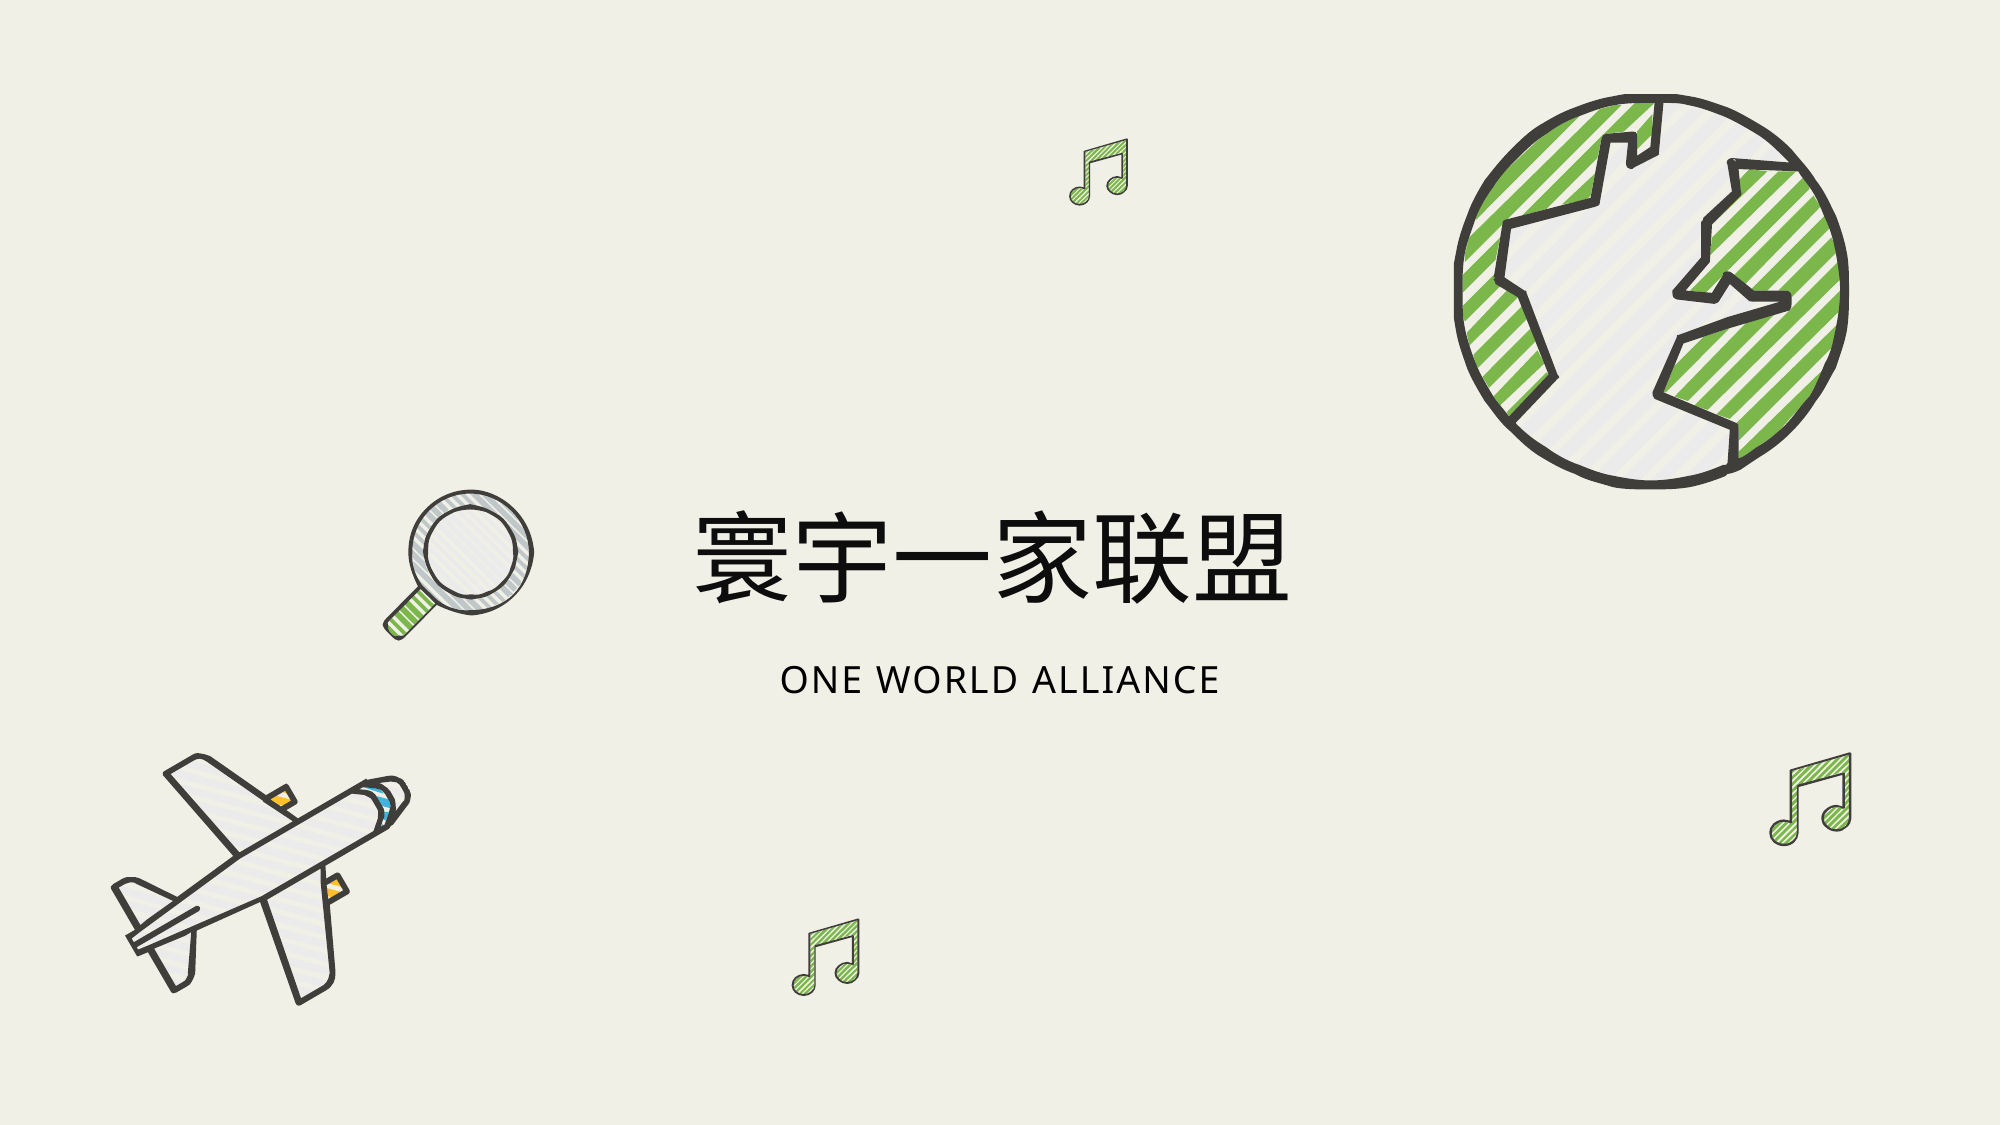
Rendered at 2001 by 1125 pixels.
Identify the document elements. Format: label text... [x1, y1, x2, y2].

text_box 寰宇一家联盟 [634, 488, 1351, 624]
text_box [791, 918, 860, 996]
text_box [1769, 752, 1852, 847]
picture [133, 707, 406, 1027]
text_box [1069, 138, 1128, 206]
picture [1453, 93, 1852, 492]
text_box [389, 482, 514, 660]
text_box ONE WORLD ALLIANCE [633, 648, 1367, 709]
